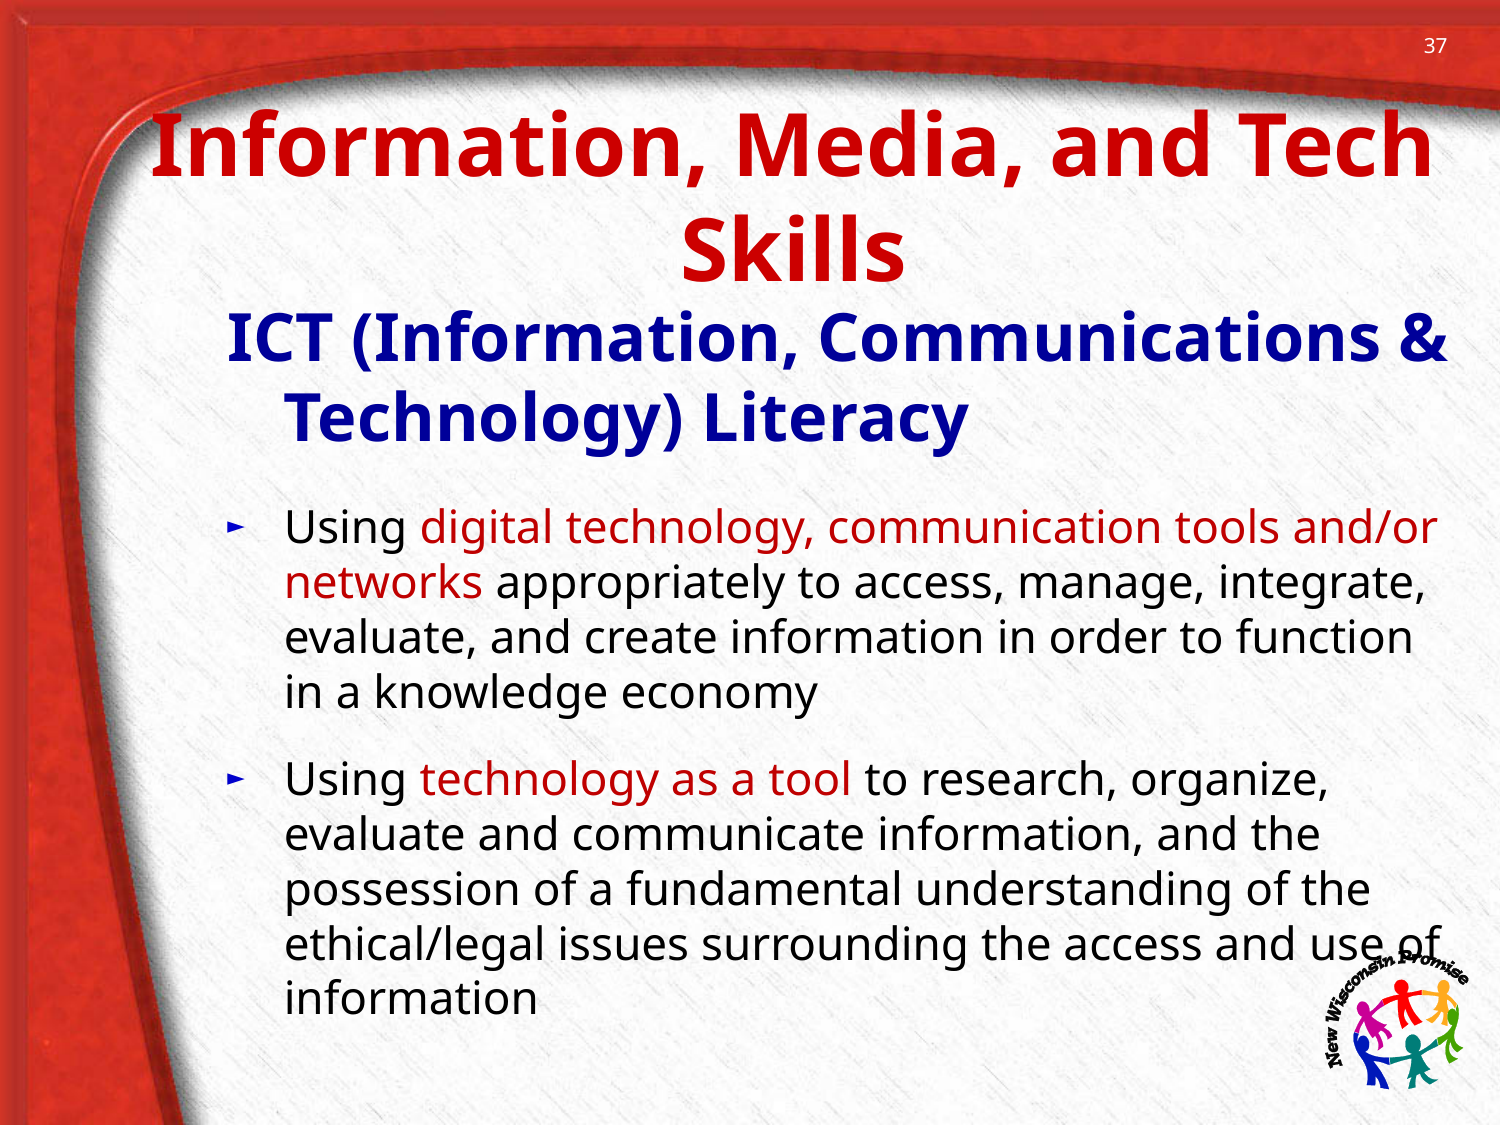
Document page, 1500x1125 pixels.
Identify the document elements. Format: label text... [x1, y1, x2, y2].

slide_number 37 [1399, 24, 1463, 99]
title Information, Media, and Tech Skills [112, 99, 1476, 288]
picture [0, 0, 1500, 1125]
list ICT (Information, Communications & Technology) Literacy Using digital technology, communication tools and/or networks appropriately to access, manage, integrate, evaluate, and create information in order to function in a knowledge economy Using technology as a tool to research, organize, evaluate and communicate information, and the possession of a fundamental understanding of the ethical/legal issues surrounding the access and use of information [212, 287, 1476, 801]
